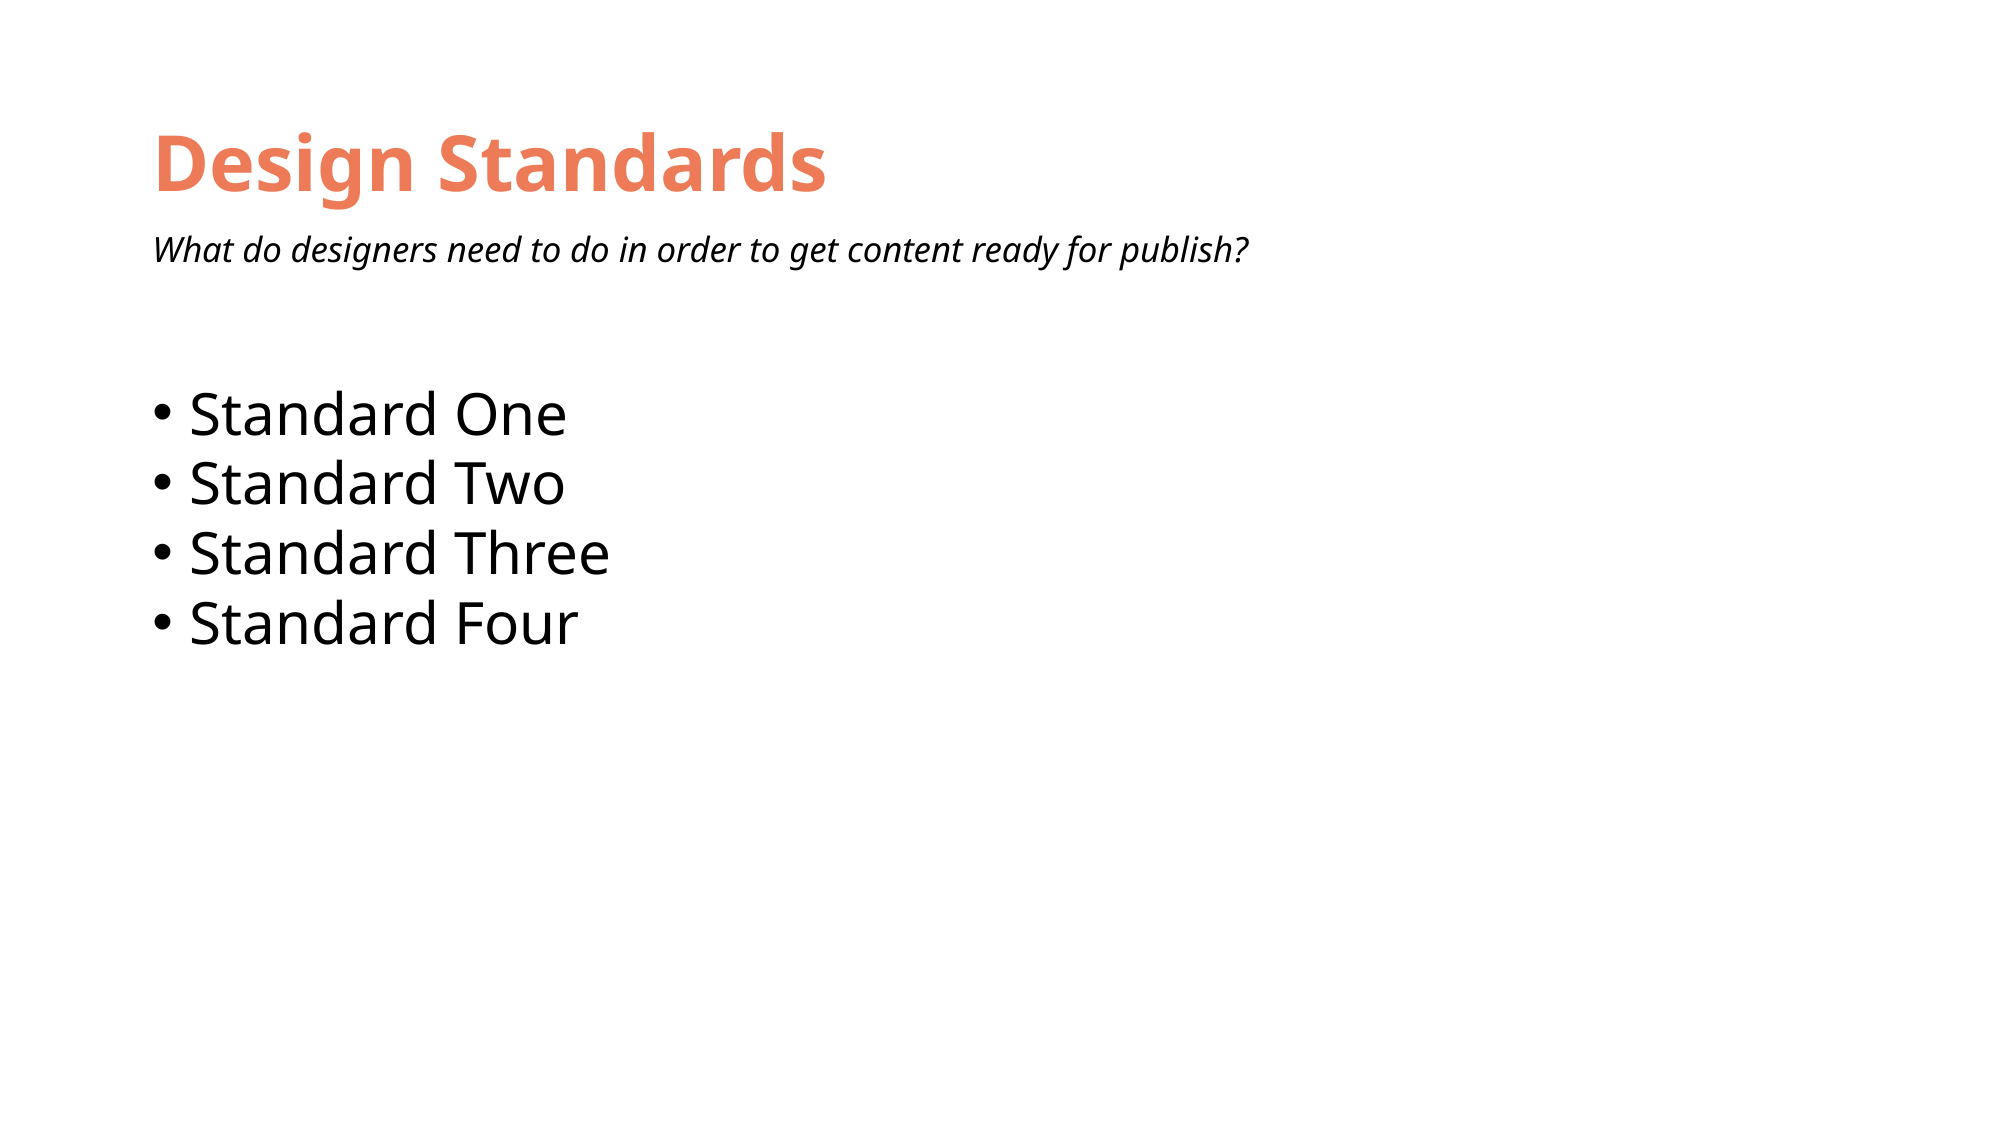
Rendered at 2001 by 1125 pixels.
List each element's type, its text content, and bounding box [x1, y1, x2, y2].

list Standard One Standard Two Standard Three Standard Four [137, 299, 1863, 1014]
title Design Standards What do designers need to do in order to get content ready for publish? [137, 59, 1863, 278]
